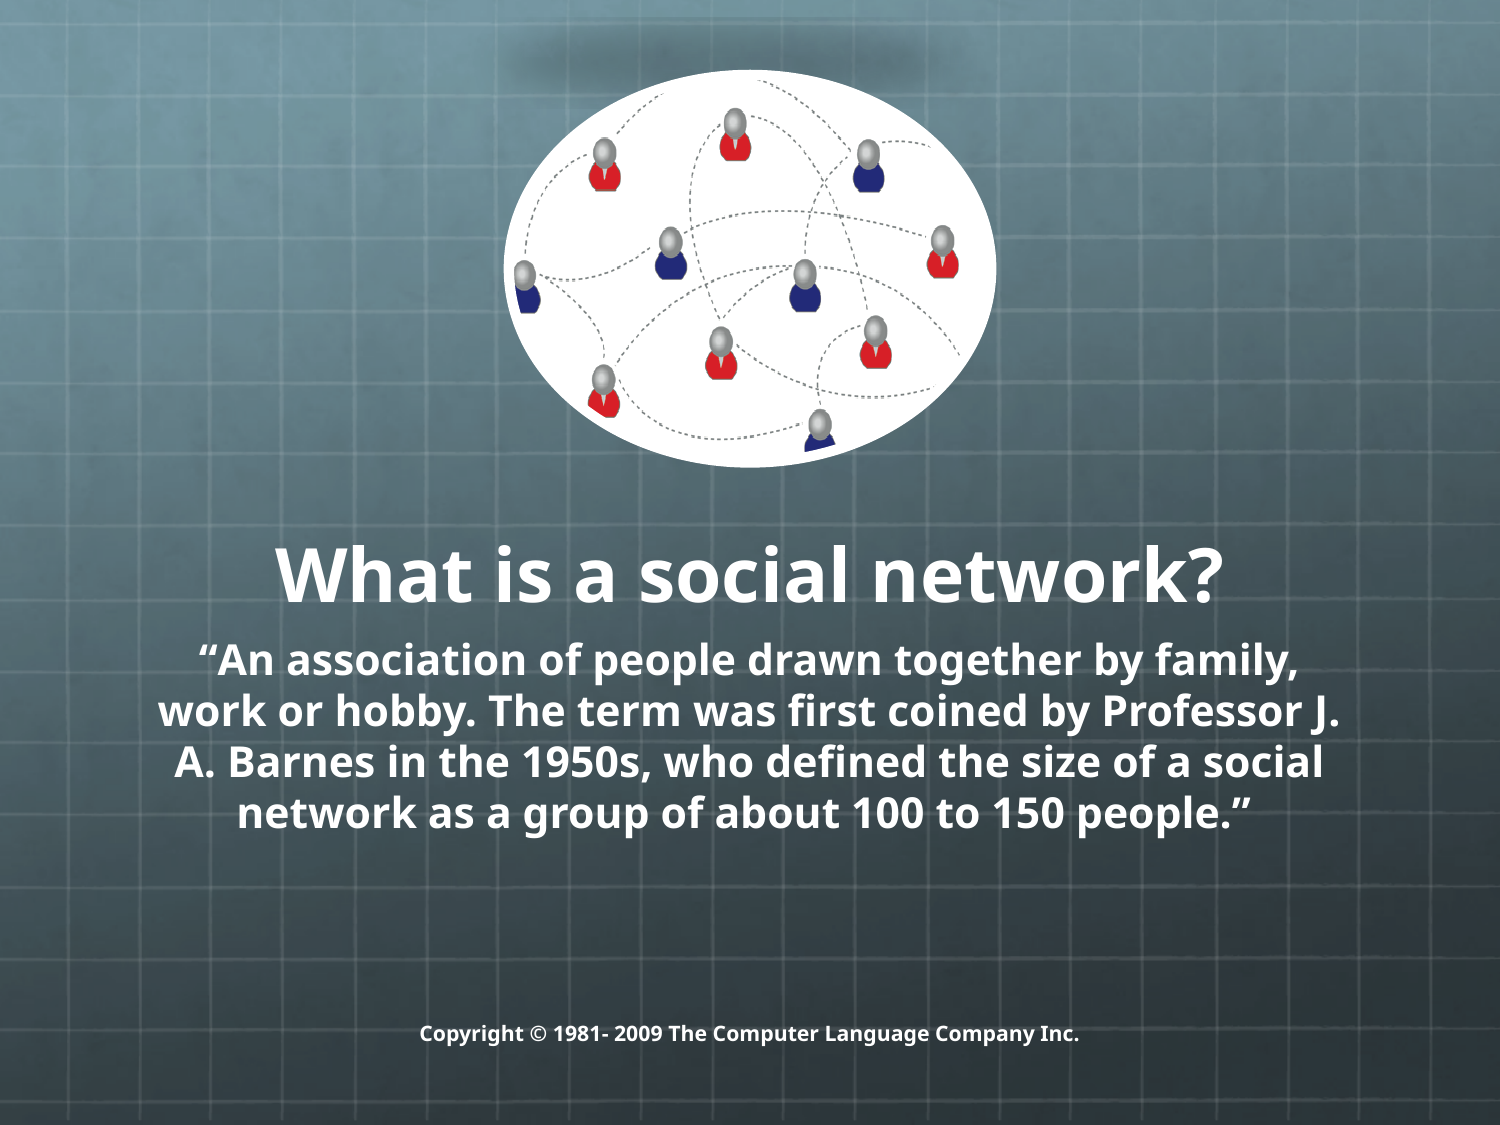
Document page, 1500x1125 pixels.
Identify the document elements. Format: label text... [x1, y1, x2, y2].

picture [0, 0, 1500, 1125]
list “An association of people drawn together by family, work or hobby. The term was first coined by Professor J. A. Barnes in the 1950s, who defined the size of a social network as a group of about 100 to 150 people.” Copyright © 1981- 2009 The Computer Language Company Inc. [127, 624, 1372, 1063]
title What is a social network? [127, 512, 1372, 624]
